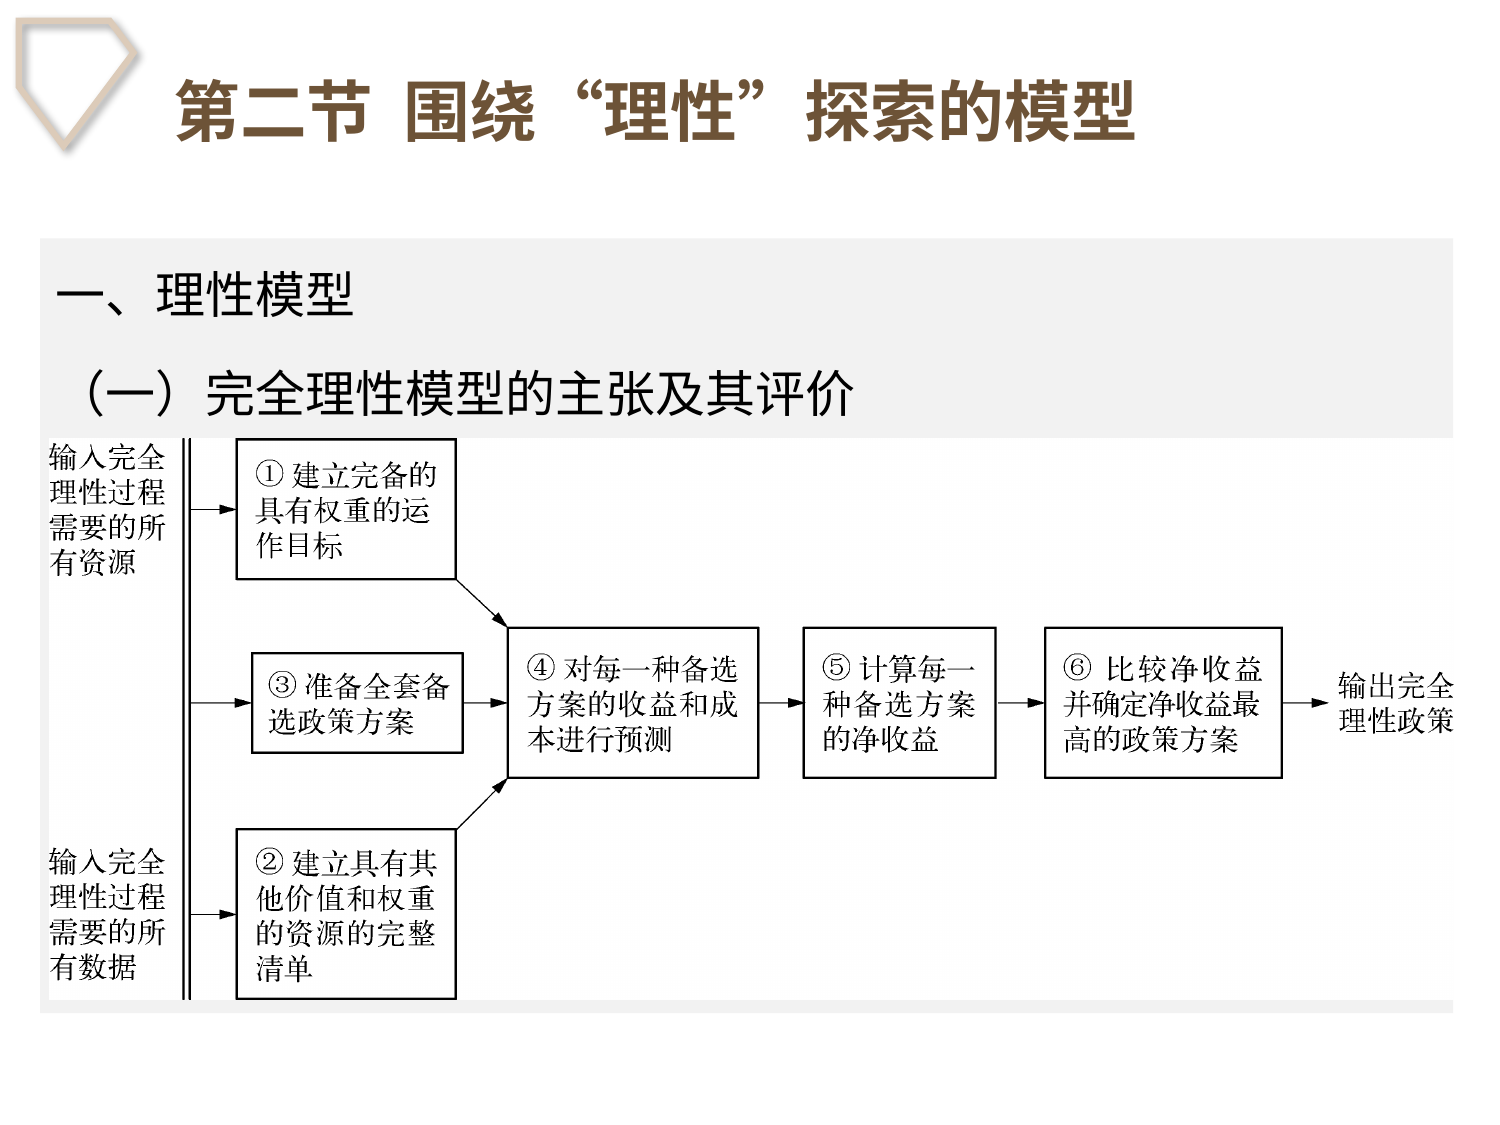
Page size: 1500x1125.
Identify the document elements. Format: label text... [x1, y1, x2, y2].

picture [49, 438, 1454, 1000]
list 一、理性模型 （一）完全理性模型的主张及其评价 [40, 238, 1454, 1014]
title 第二节 围绕“理性”探索的模型 [158, 0, 1456, 159]
